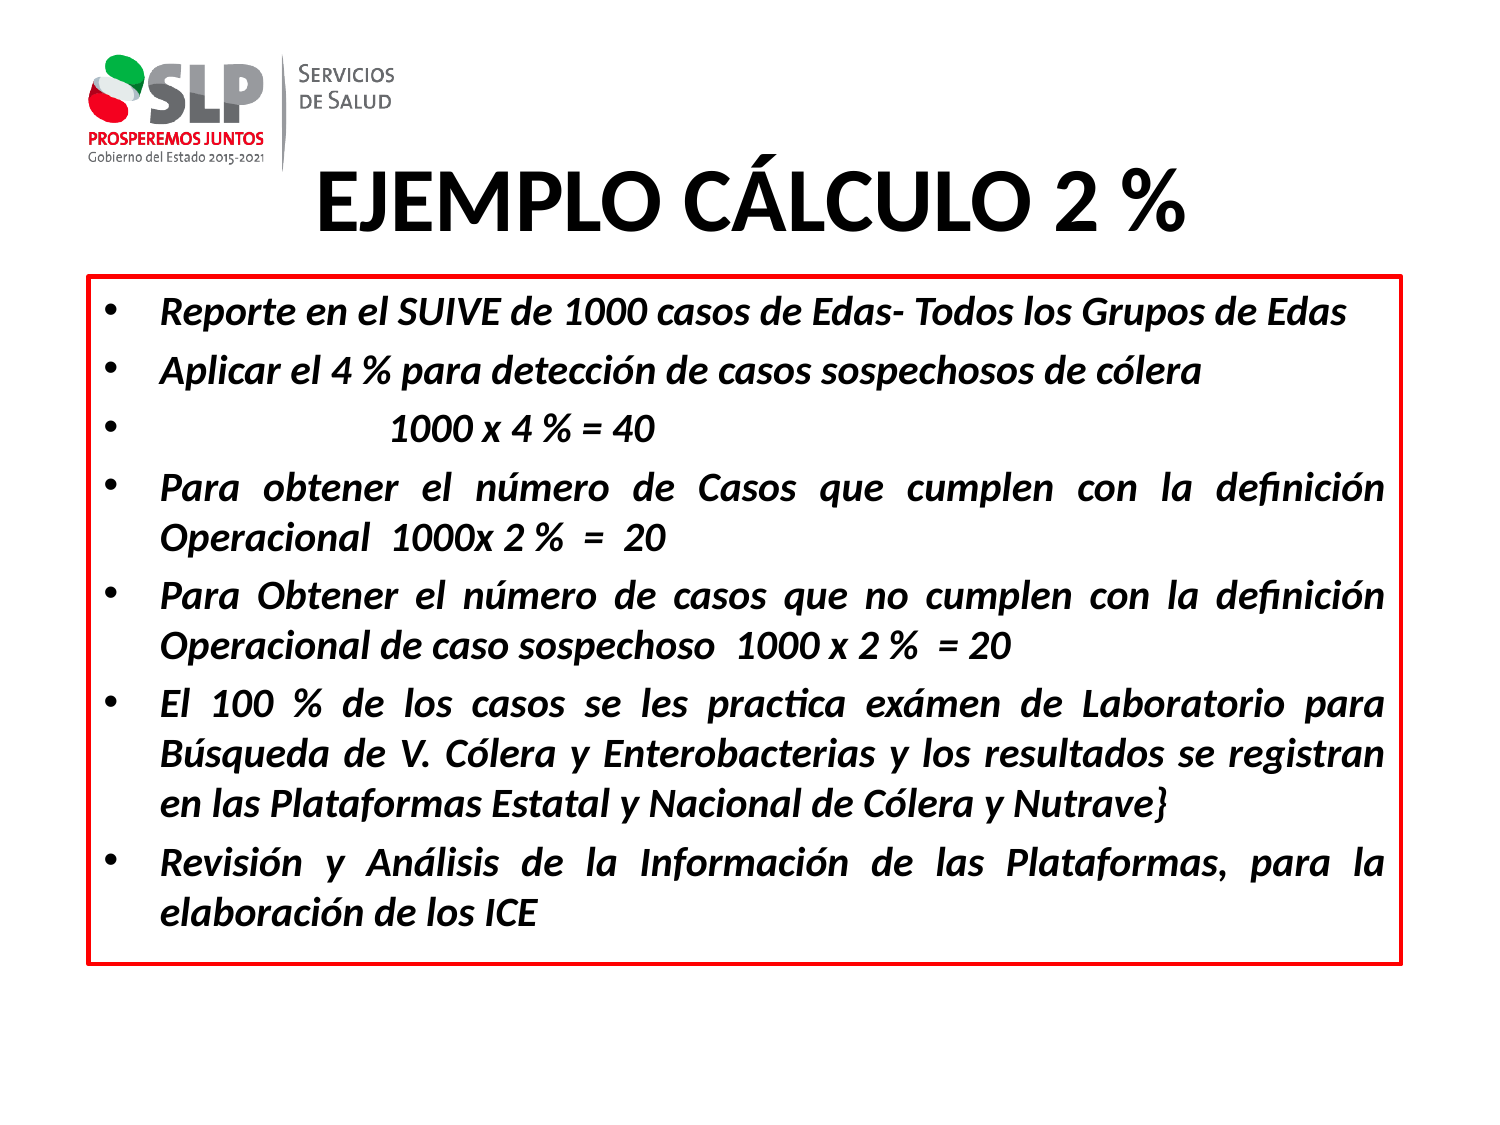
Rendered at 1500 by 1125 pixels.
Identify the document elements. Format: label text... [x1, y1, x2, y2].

picture [88, 54, 395, 172]
title EJEMPLO CÁLCULO 2 % [105, 113, 1399, 276]
list Reporte en el SUIVE de 1000 casos de Edas- Todos los Grupos de Edas Aplicar el 4 % para detección de casos sospechosos de cólera 1000 x 4 % = 40 Para obtener el número de Casos que cumplen con la definición Operacional 1000x 2 % = 20 Para Obtener el número de casos que no cumplen con la definición Operacional de caso sospechoso 1000 x 2 % = 20 El 100 % de los casos se les practica exámen de Laboratorio para Búsqueda de V. Cólera y Enterobacterias y los resultados se registran en las Plataformas Estatal y Nacional de Cólera y Nutrave} Revisión y Análisis de la Información de las Plataformas, para la elaboración de los ICE [88, 276, 1402, 965]
